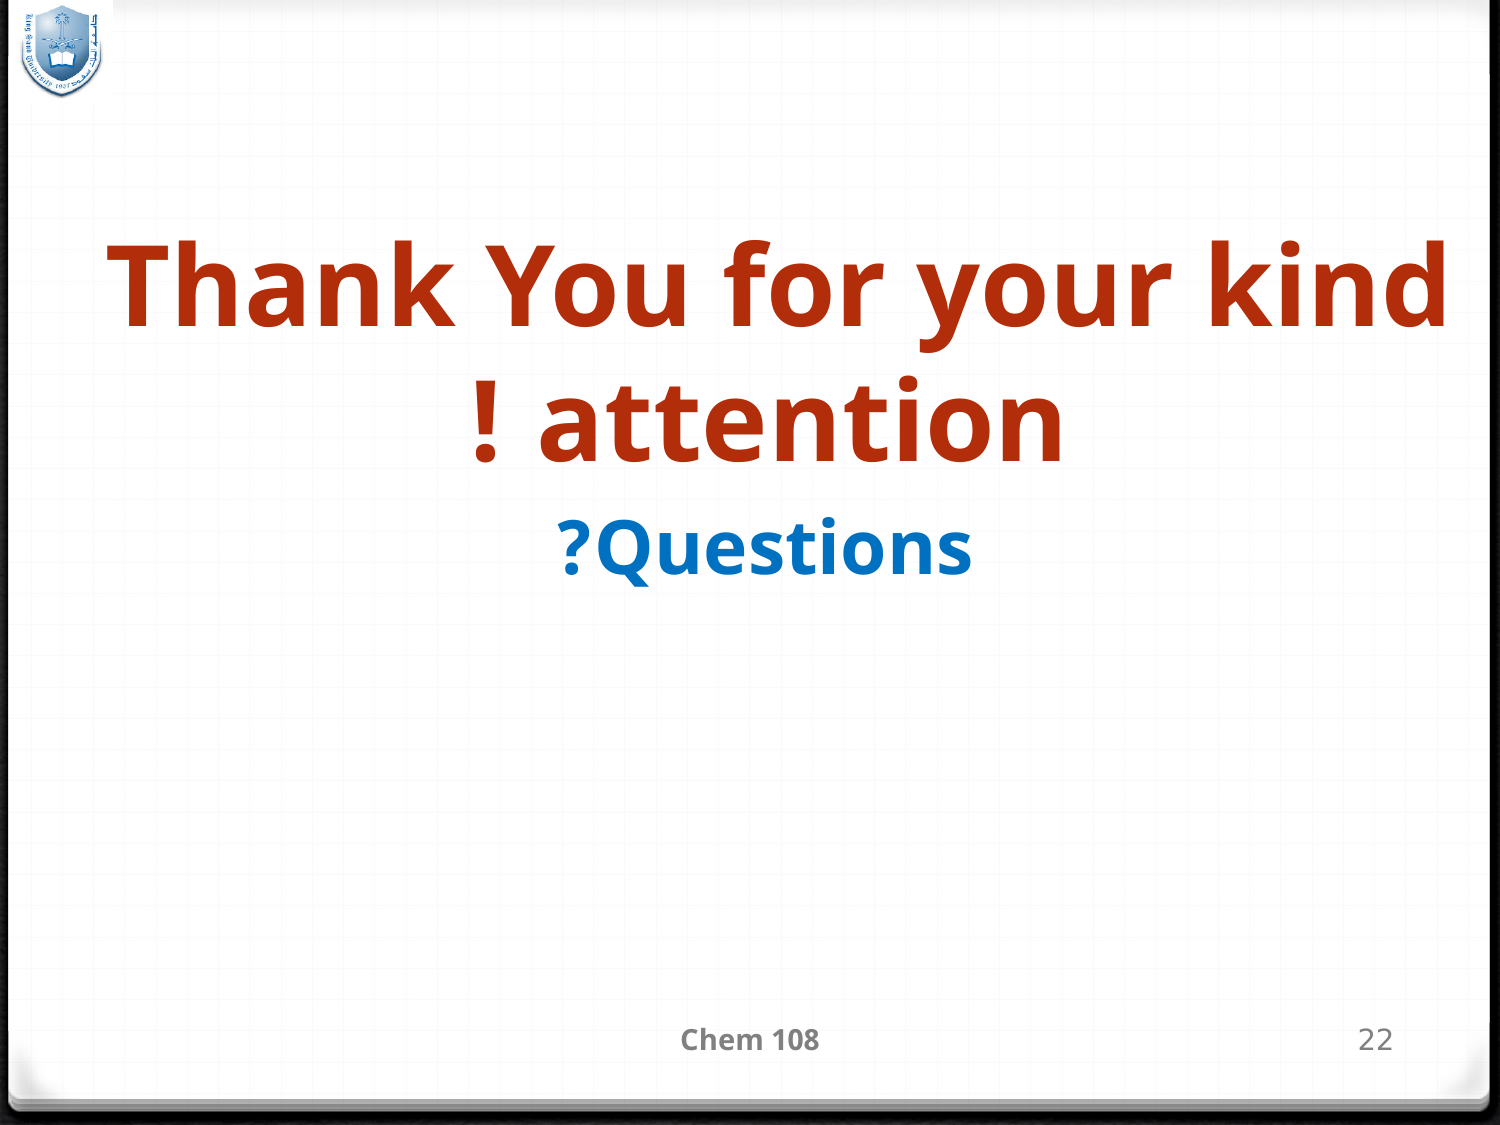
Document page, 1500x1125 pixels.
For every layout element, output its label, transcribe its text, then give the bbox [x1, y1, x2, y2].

slide_number 22 [1059, 1008, 1410, 1069]
text_box Thank You for your kind attention ! [61, 206, 1470, 492]
footer 108 Chem [512, 1008, 988, 1069]
picture [0, 0, 1500, 1125]
text_box Questions? [521, 492, 1010, 631]
